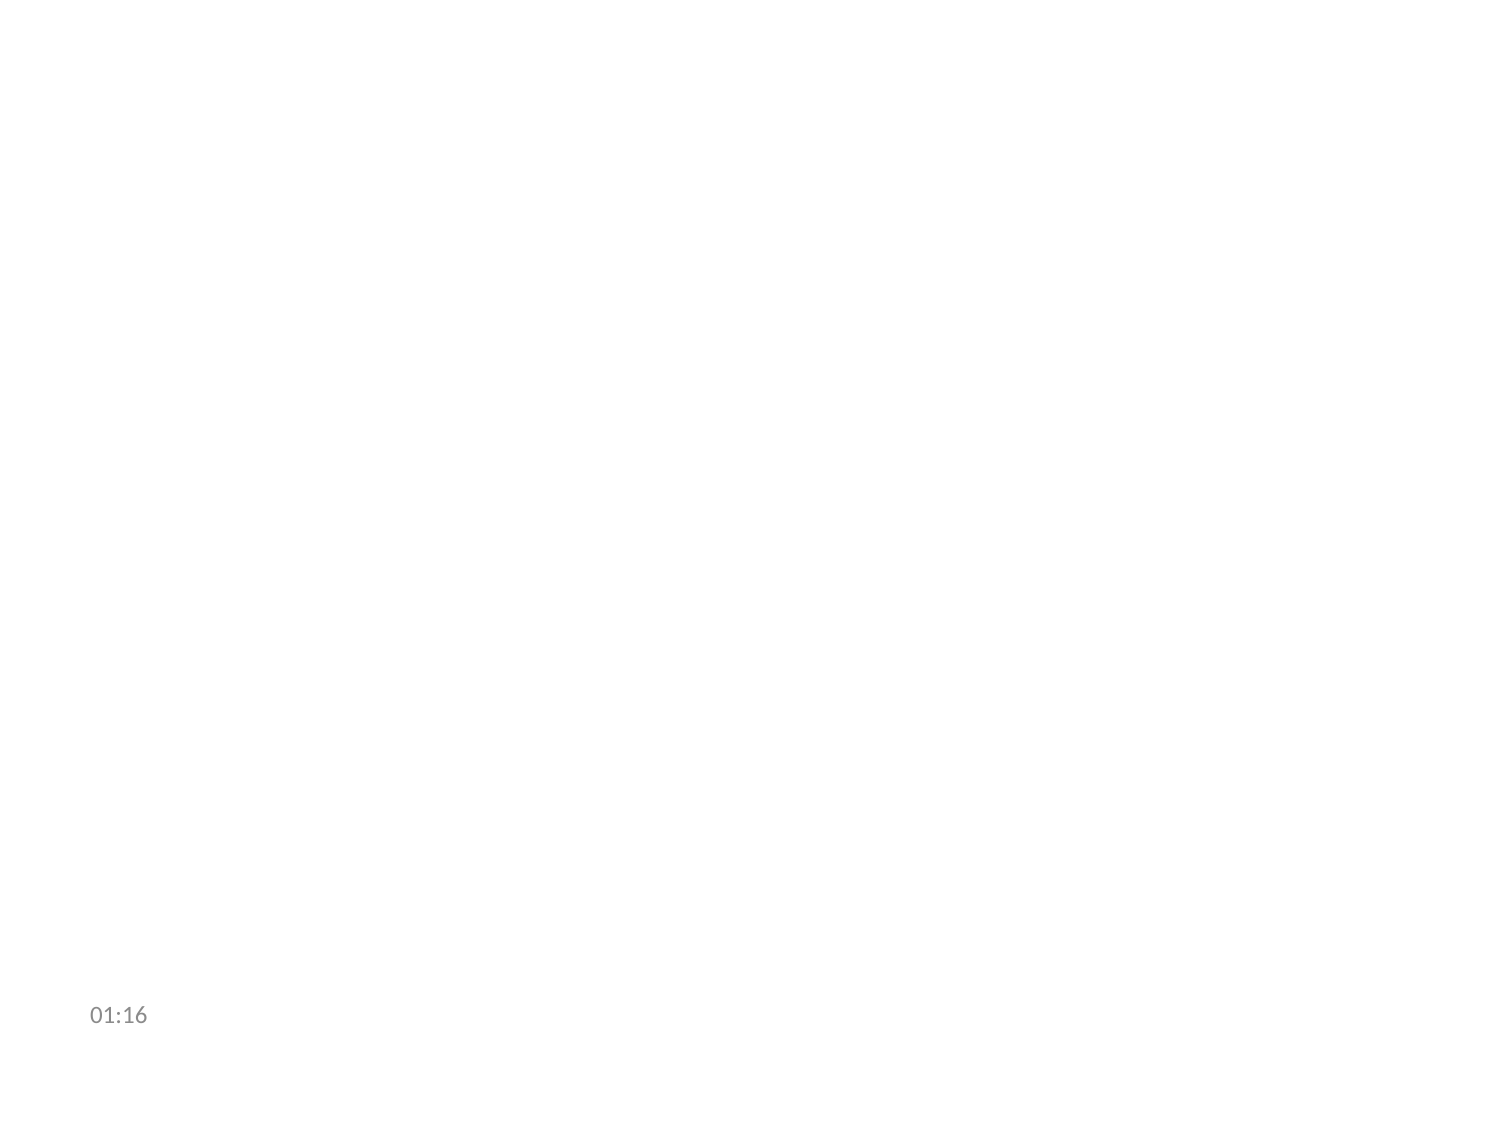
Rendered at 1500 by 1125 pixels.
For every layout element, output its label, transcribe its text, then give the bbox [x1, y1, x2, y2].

text_box 15:35 [75, 983, 425, 1044]
